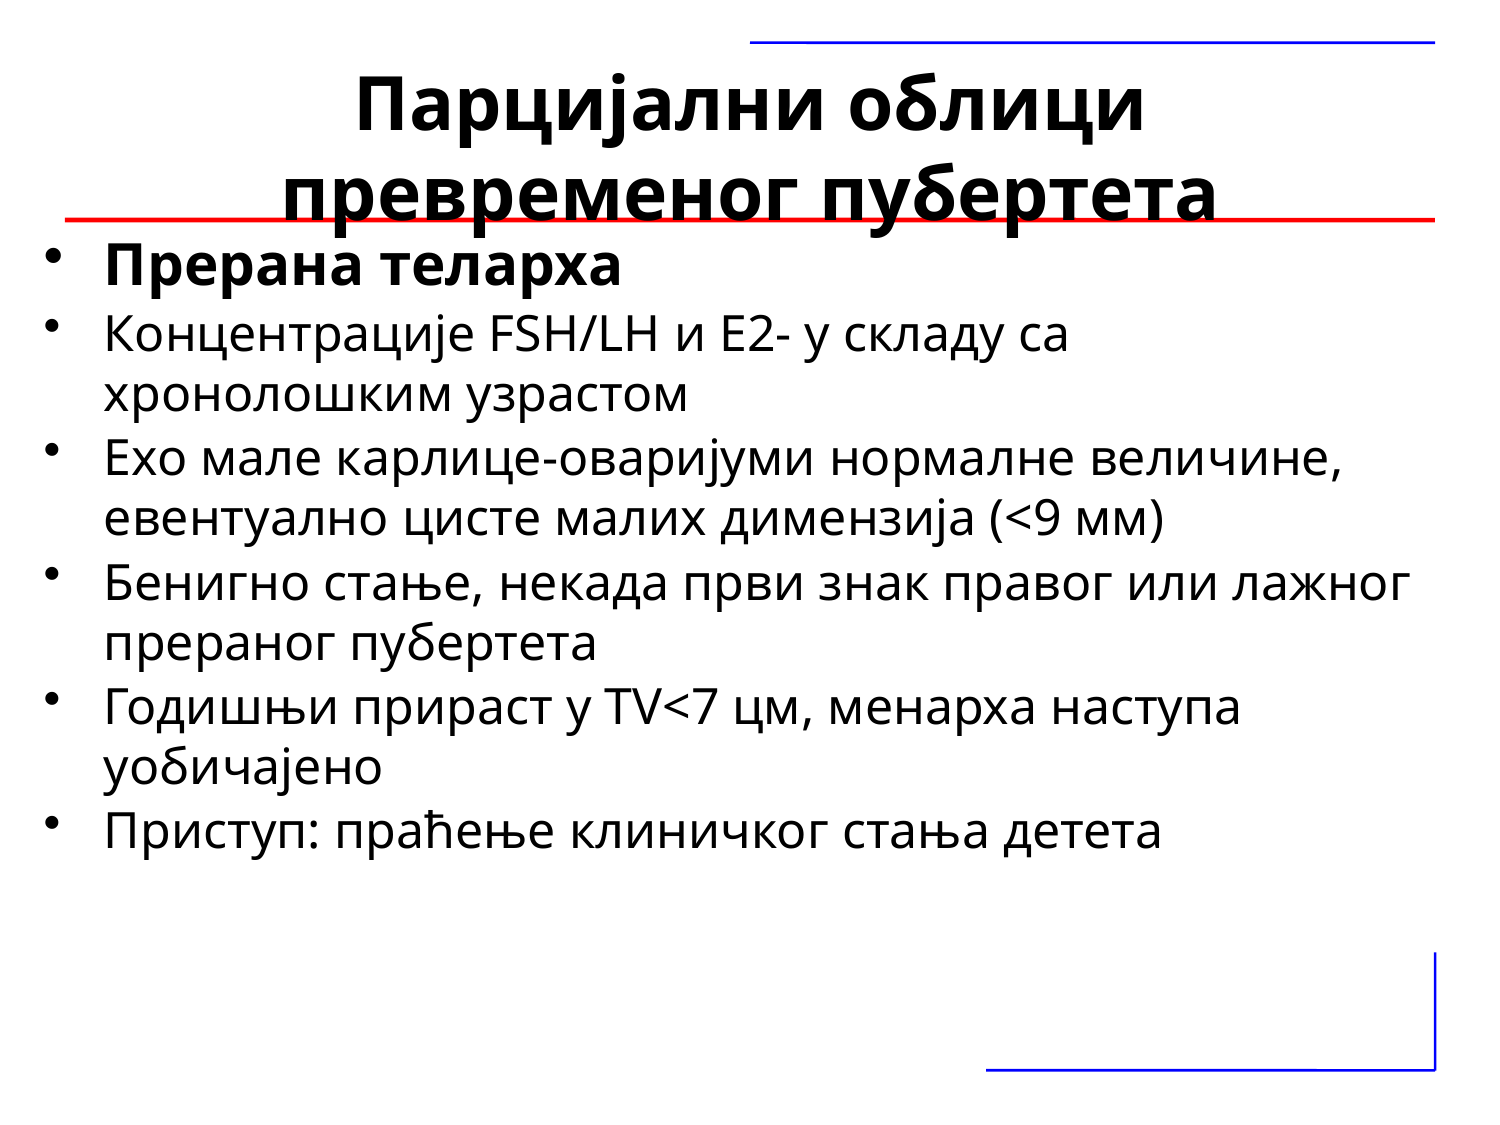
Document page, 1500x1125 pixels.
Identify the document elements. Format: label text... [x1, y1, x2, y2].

list Прерана теларха Концентрације FSH/LH и Е2- у складу са хронолошким узрастом Ехо мале карлице-оваријуми нормалне величине, евентуално цисте малих димензија (<9 мм) Бенигно стање, некада први знак правог или лажног прераног пубертета Годишњи прираст у TV<7 цм, менарха наступа уобичајено Приступ: праћење клиничког стања детета [0, 219, 1439, 944]
title Парцијални облици превременог пубертета [76, 30, 1426, 219]
